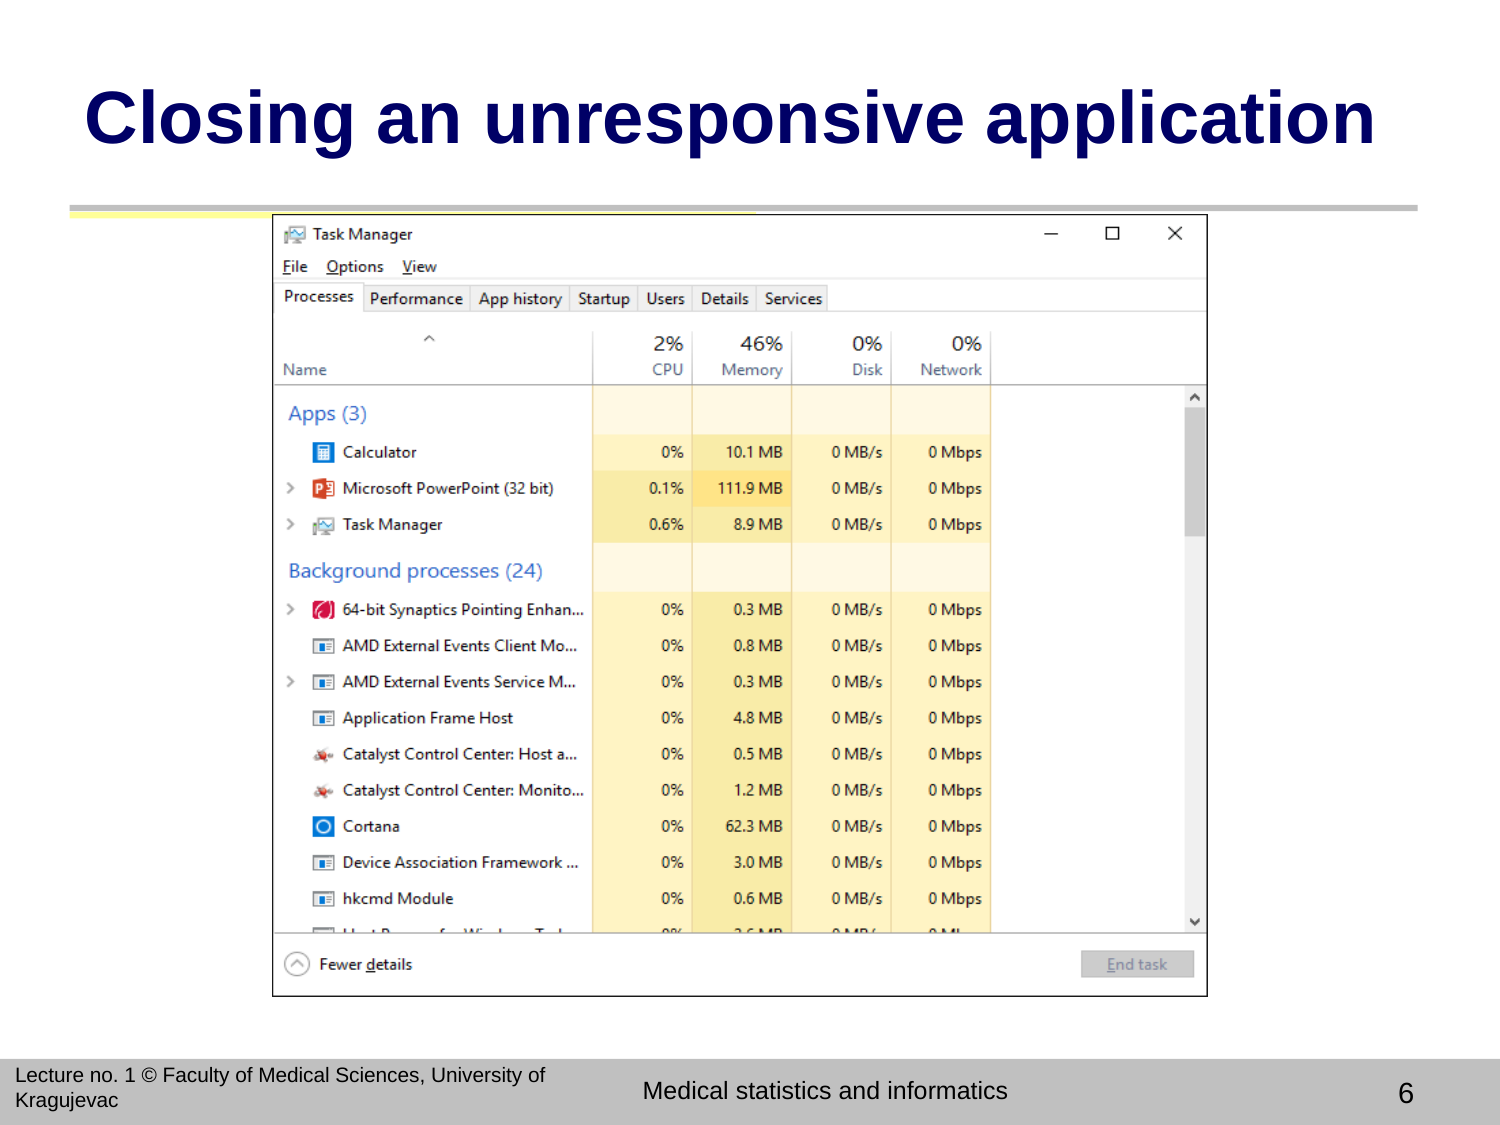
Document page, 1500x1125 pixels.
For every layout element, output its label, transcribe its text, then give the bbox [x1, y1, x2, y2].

footer Medical statistics and informatics [512, 1066, 1140, 1125]
slide_number Lecture no. 1 © Faculty of Medical Sciences, University of Kragujevac [0, 1053, 624, 1108]
slide_number 6 [1161, 1066, 1430, 1125]
title Closing an unresponsive application [69, 19, 1426, 208]
picture [272, 214, 1209, 997]
